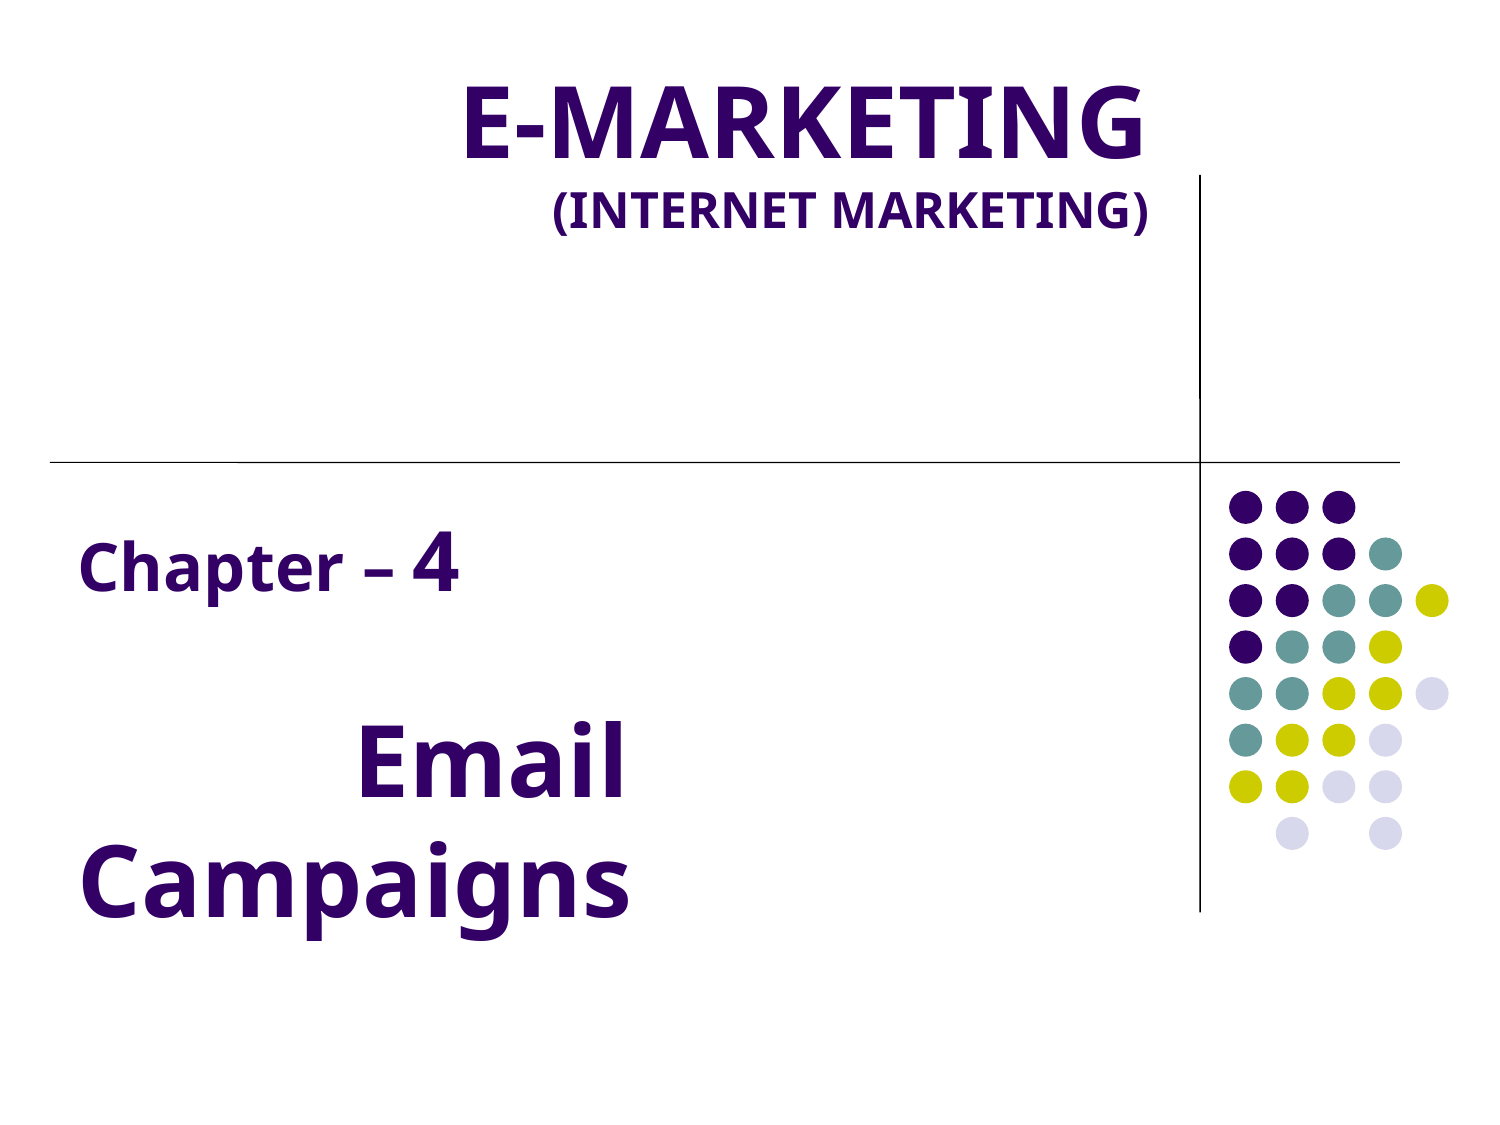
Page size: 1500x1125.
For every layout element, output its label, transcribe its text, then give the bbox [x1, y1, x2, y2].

title E-MARKETING (INTERNET MARKETING) [51, 76, 1165, 427]
subtitle Chapter – 4 Email Campaigns BY: Dr. Showkat Hussain Gani [62, 500, 1188, 1088]
